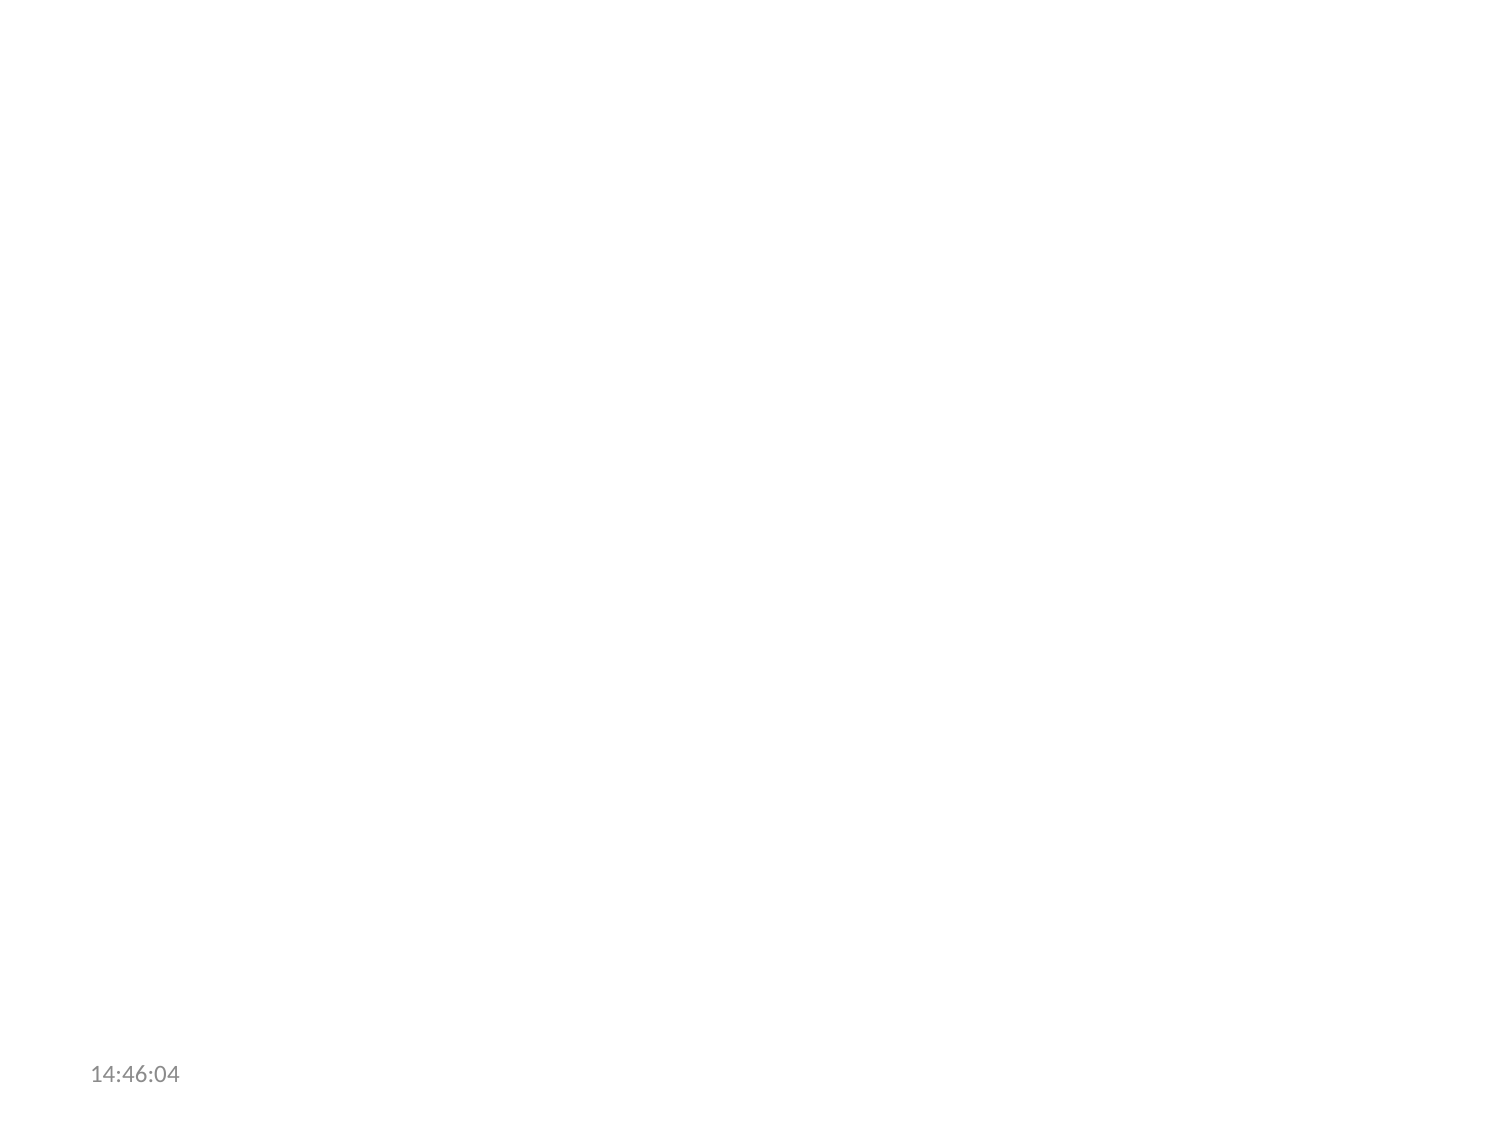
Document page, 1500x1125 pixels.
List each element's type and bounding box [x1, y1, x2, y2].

slide_number [75, 1042, 425, 1103]
